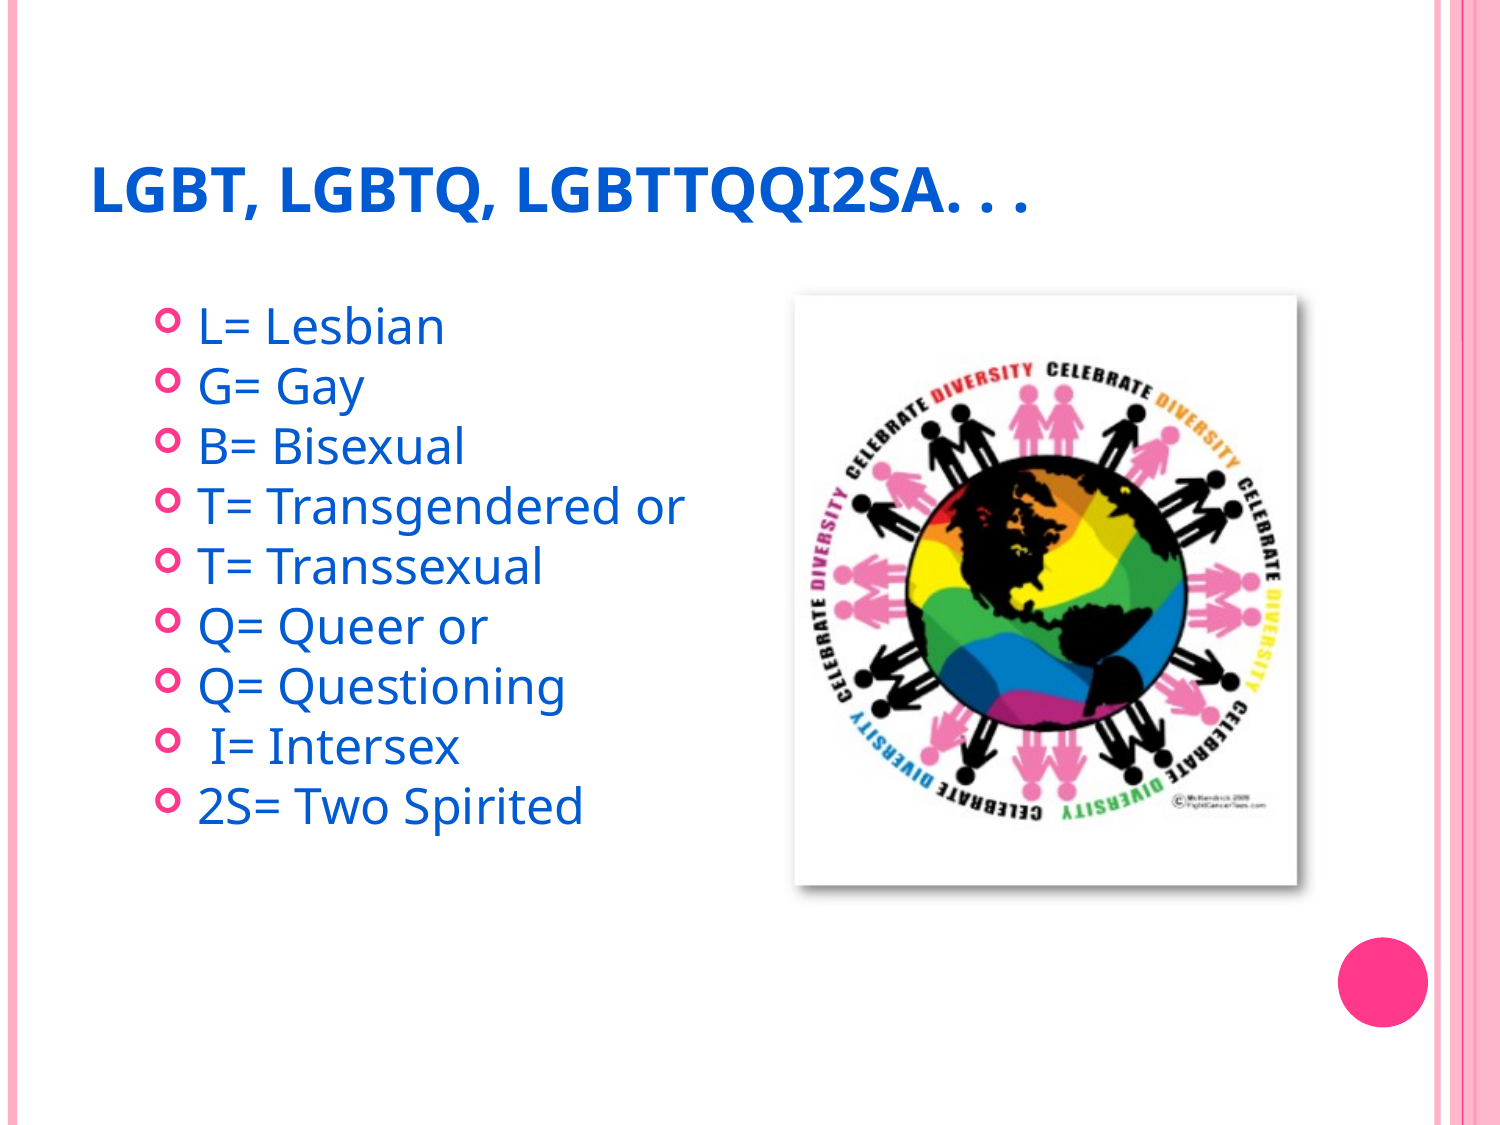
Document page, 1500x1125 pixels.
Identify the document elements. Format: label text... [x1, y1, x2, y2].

list L= Lesbian G= Gay B= Bisexual T= Transgendered or T= Transsexual Q= Queer or Q= Questioning I= Intersex 2S= Two Spirited [137, 287, 1300, 1062]
picture [737, 280, 1363, 907]
title LGBT, LGBTQ, LGBTTQQI2SA. . . [75, 45, 1300, 233]
